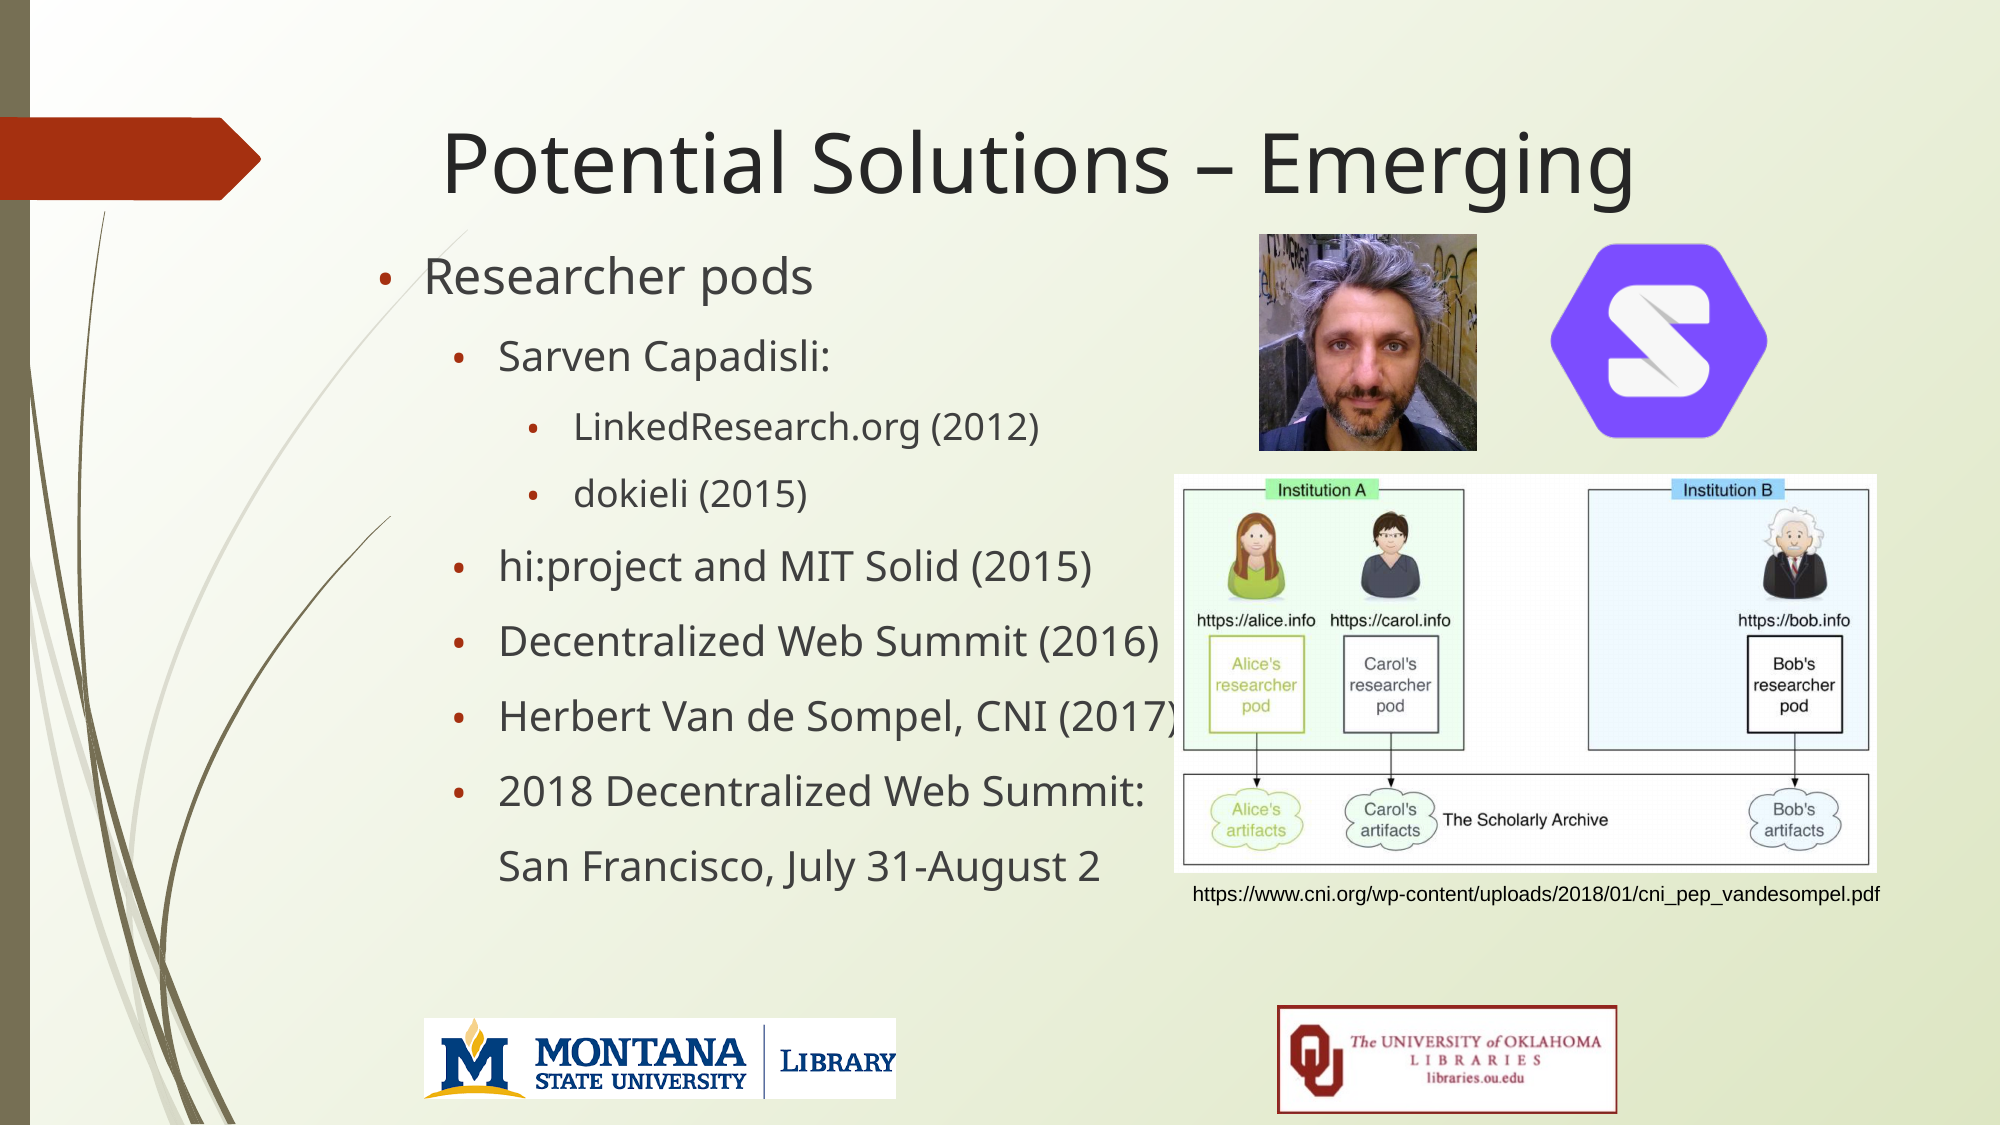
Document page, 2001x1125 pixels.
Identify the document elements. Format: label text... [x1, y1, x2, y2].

picture [1524, 207, 1793, 474]
picture [1259, 234, 1477, 452]
picture [424, 1018, 896, 1099]
picture [1277, 1005, 1618, 1114]
title Potential Solutions – Emerging [425, 102, 1888, 313]
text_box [1173, 474, 1900, 914]
list Researcher pods Sarven Capadisli: LinkedResearch.org (2012) dokieli (2015) hi:project and MIT Solid (2015) Decentralized Web Summit (2016) Herbert Van de Sompel, CNI (2017) 2018 Decentralized Web Summit: San Francisco, July 31-August 2 [286, 207, 1229, 974]
